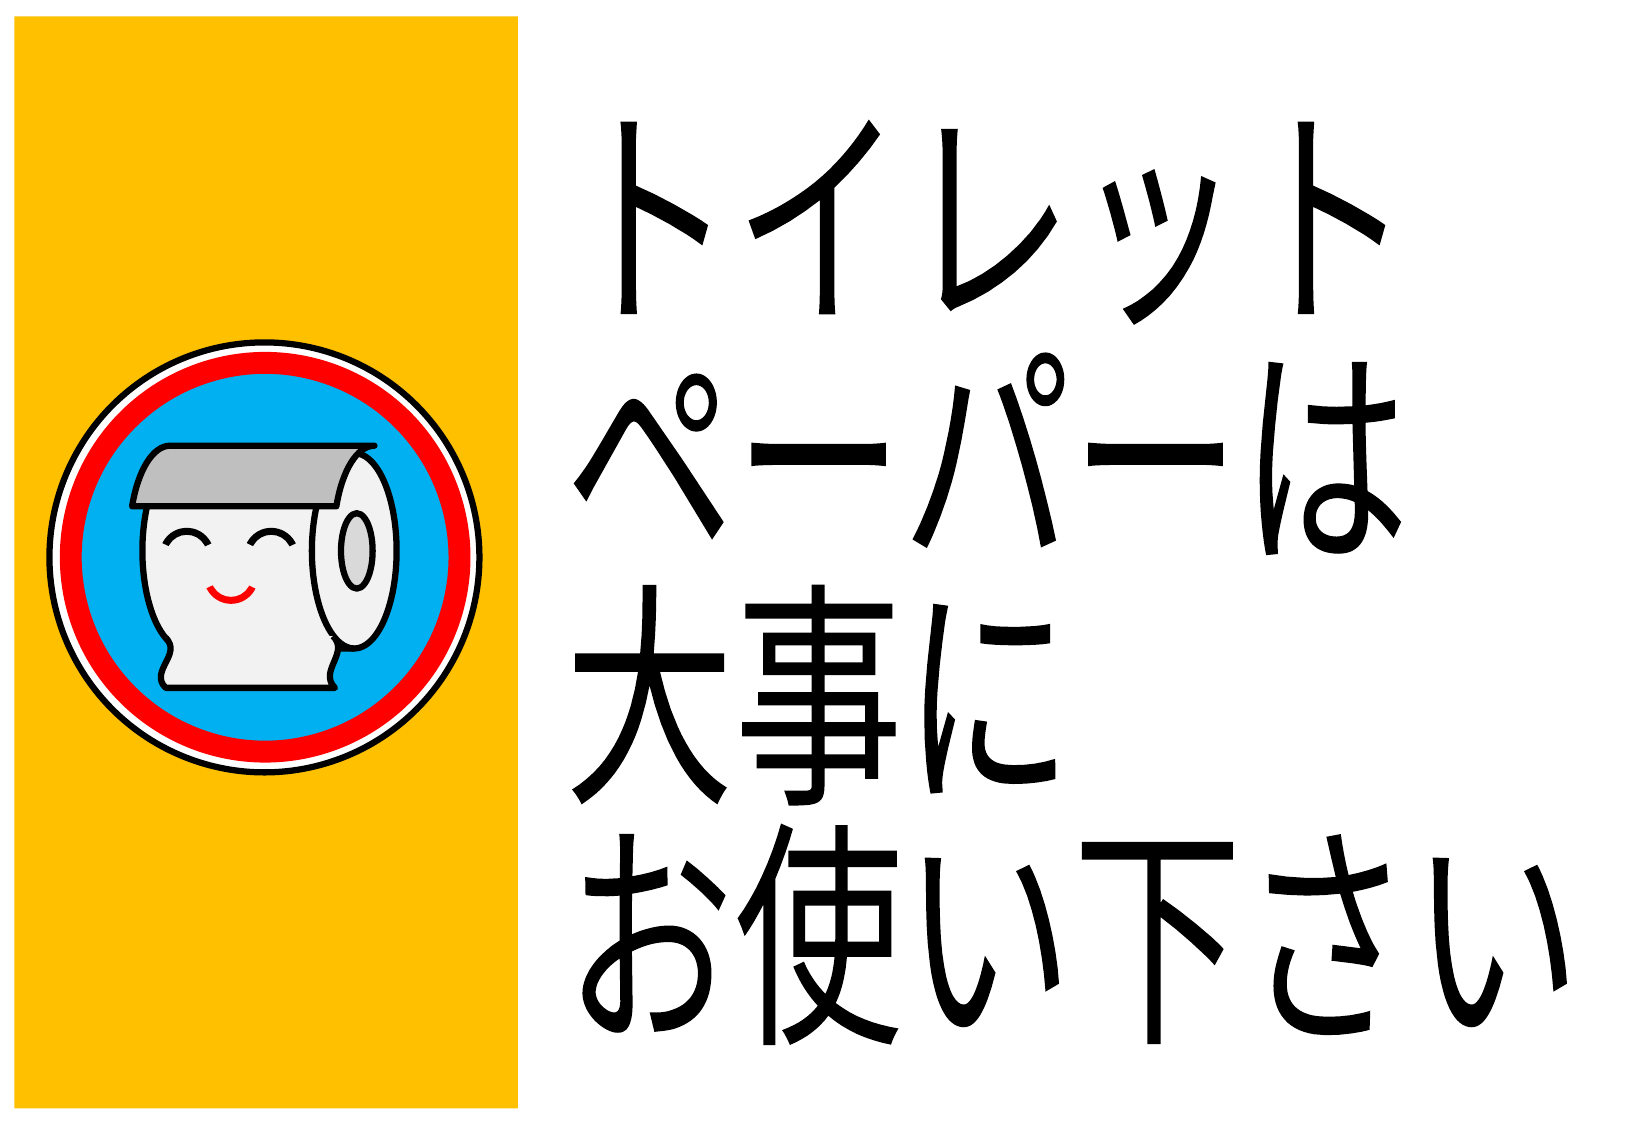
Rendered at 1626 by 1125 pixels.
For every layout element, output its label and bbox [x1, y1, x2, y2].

text_box [12, 14, 520, 1111]
text_box [49, 342, 480, 773]
